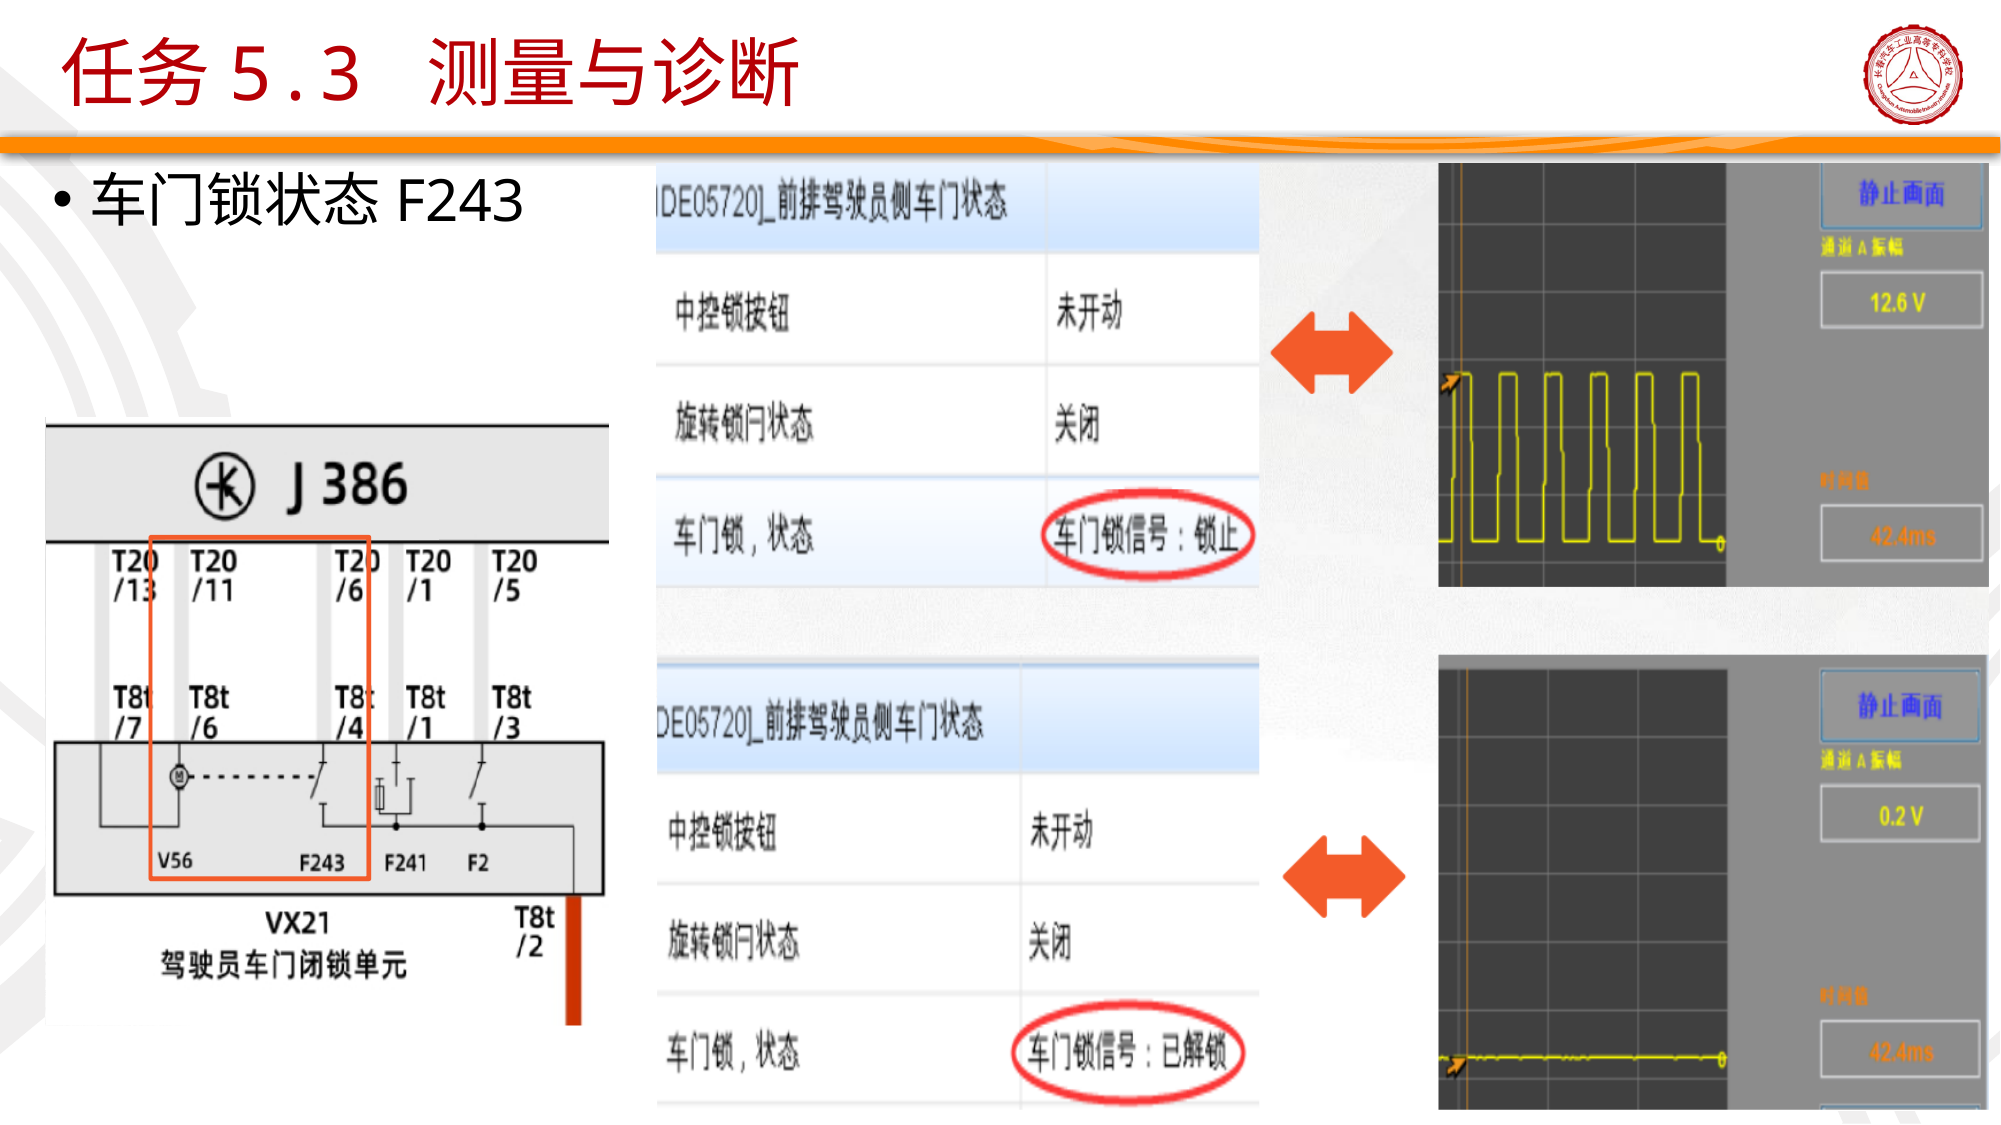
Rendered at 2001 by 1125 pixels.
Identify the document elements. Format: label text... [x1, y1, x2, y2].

picture [1863, 24, 1963, 125]
list 车门锁状态F243 [37, 163, 638, 236]
picture [656, 163, 1989, 1111]
picture [45, 417, 609, 1026]
title 任务5.3 测量与诊断 [45, 28, 1554, 128]
